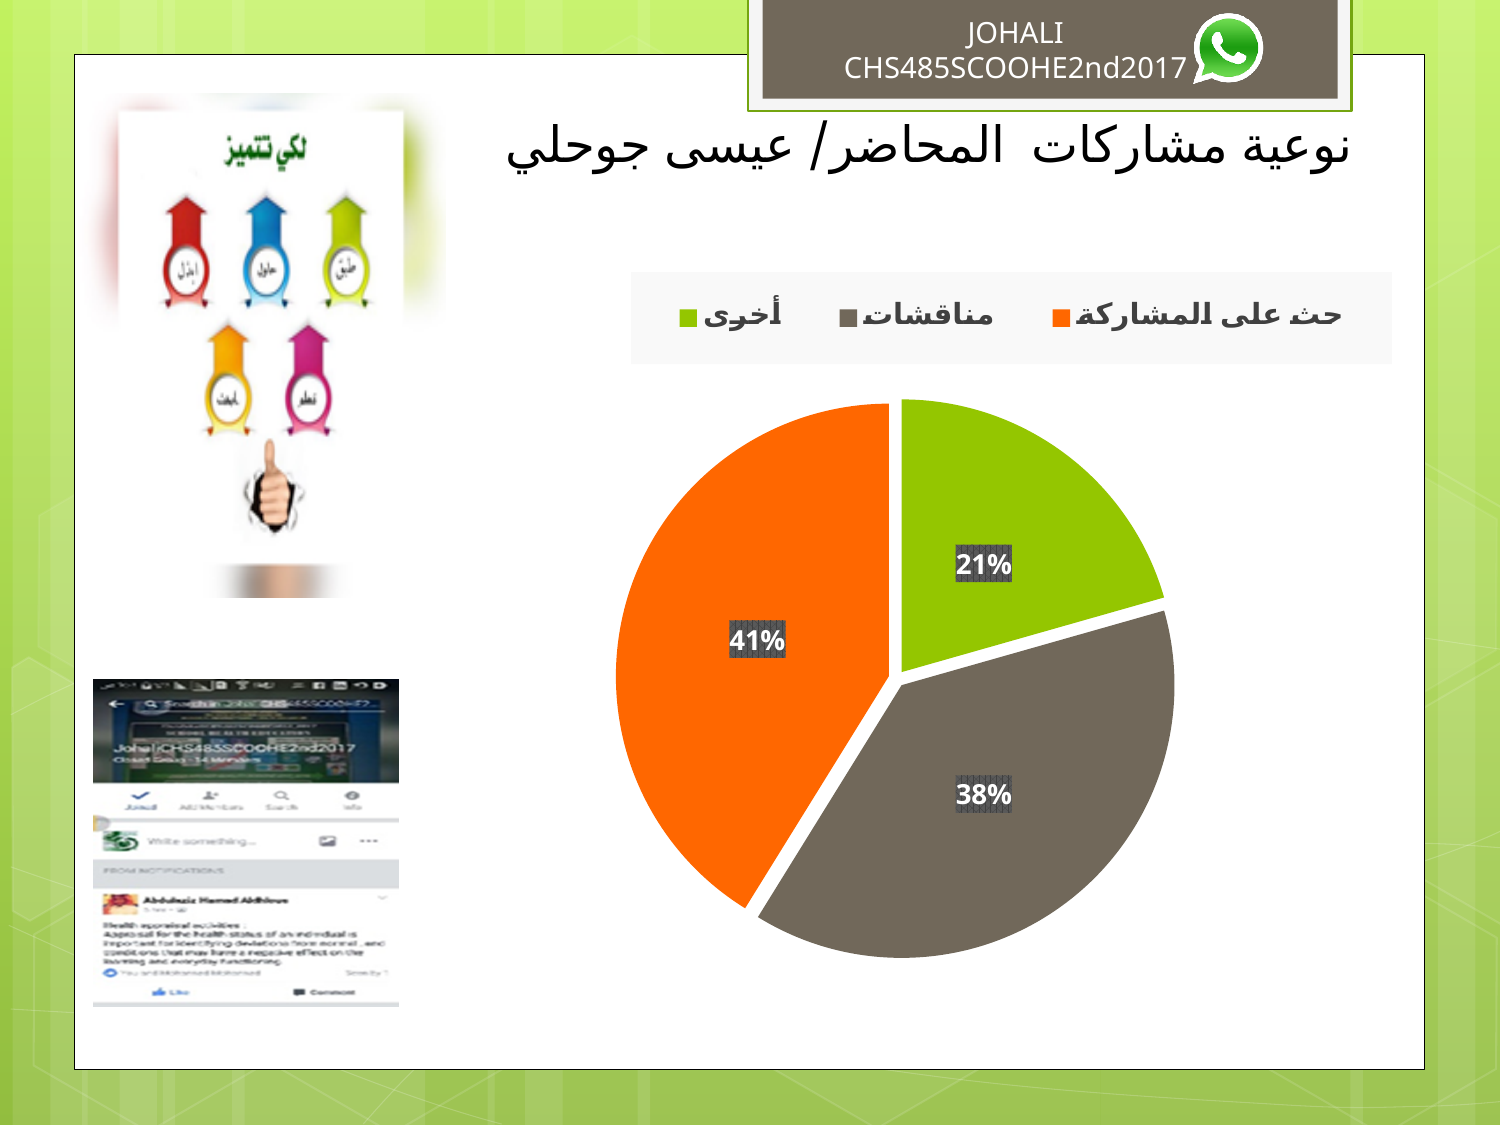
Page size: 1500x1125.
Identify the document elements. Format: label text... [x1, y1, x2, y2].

picture [76, 92, 446, 598]
text_box JOHALI CHS485SCOOHE2nd2017 [809, 7, 1185, 92]
picture [1186, 7, 1267, 87]
text_box نوعية مشاركات المحاضر/ عيسى جوحلي [456, 105, 1402, 181]
picture [93, 679, 399, 1007]
chart [468, 269, 1410, 961]
